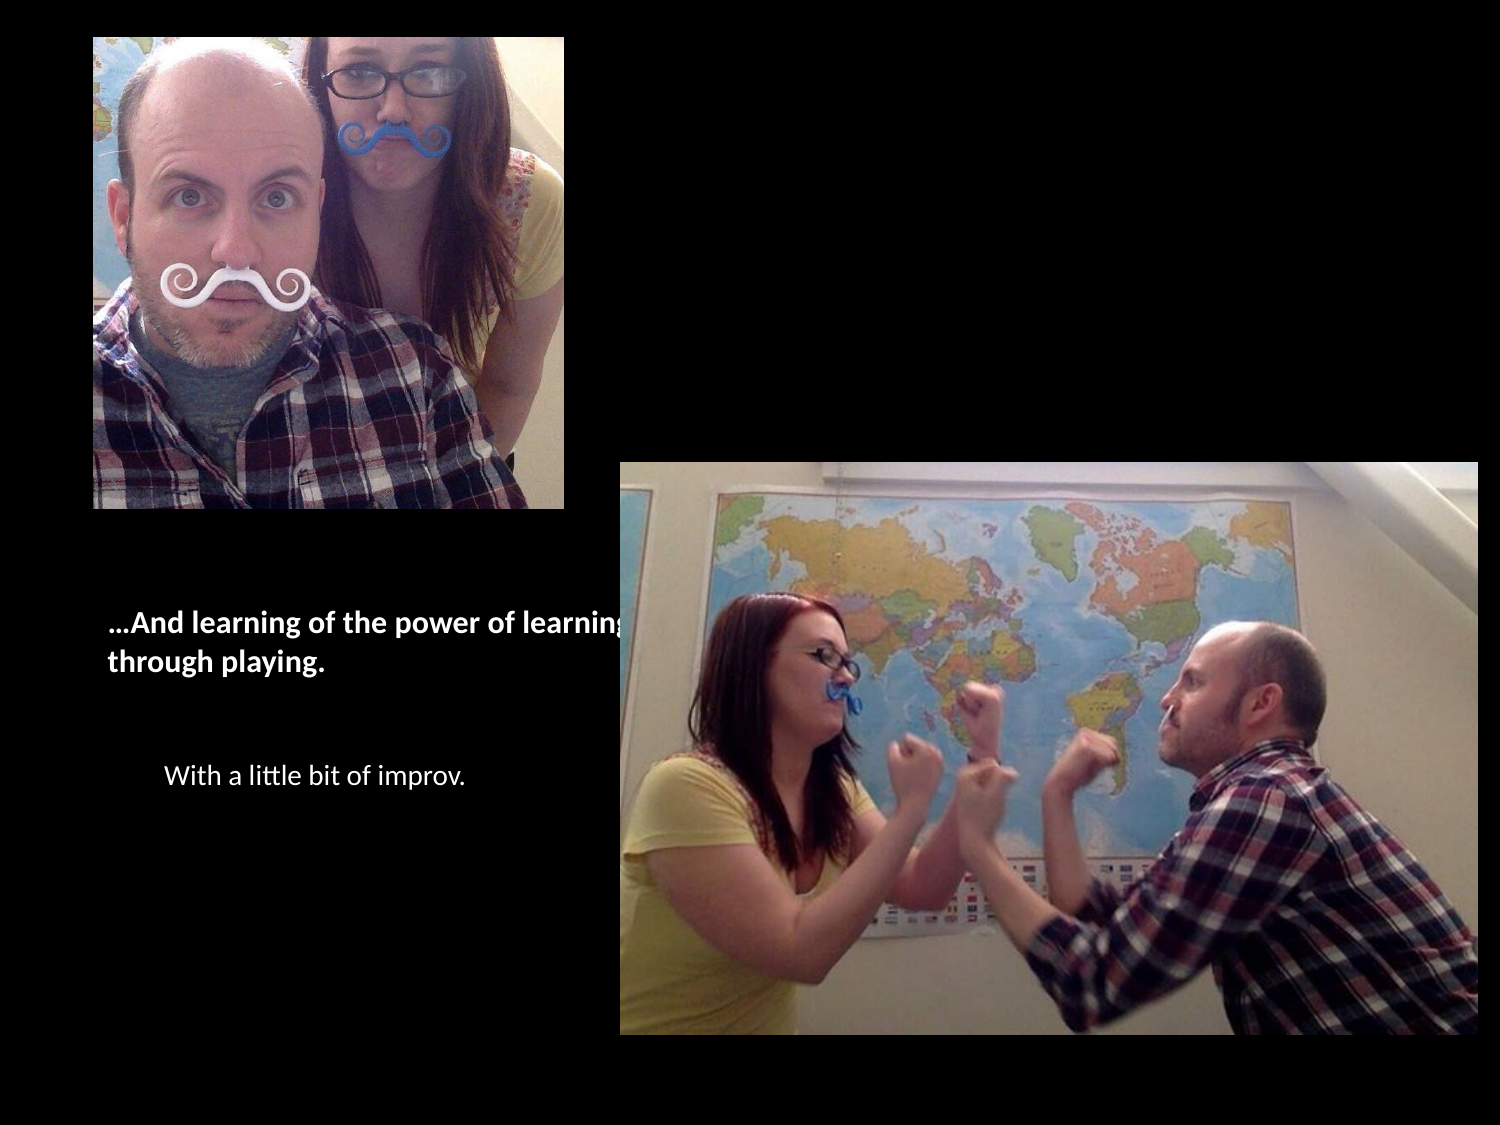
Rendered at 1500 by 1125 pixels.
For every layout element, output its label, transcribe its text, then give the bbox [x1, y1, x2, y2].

picture [14, 37, 1479, 1035]
list With a little bit of improv. [149, 748, 615, 881]
title …And learning of the power of learning through playing. [92, 593, 615, 687]
